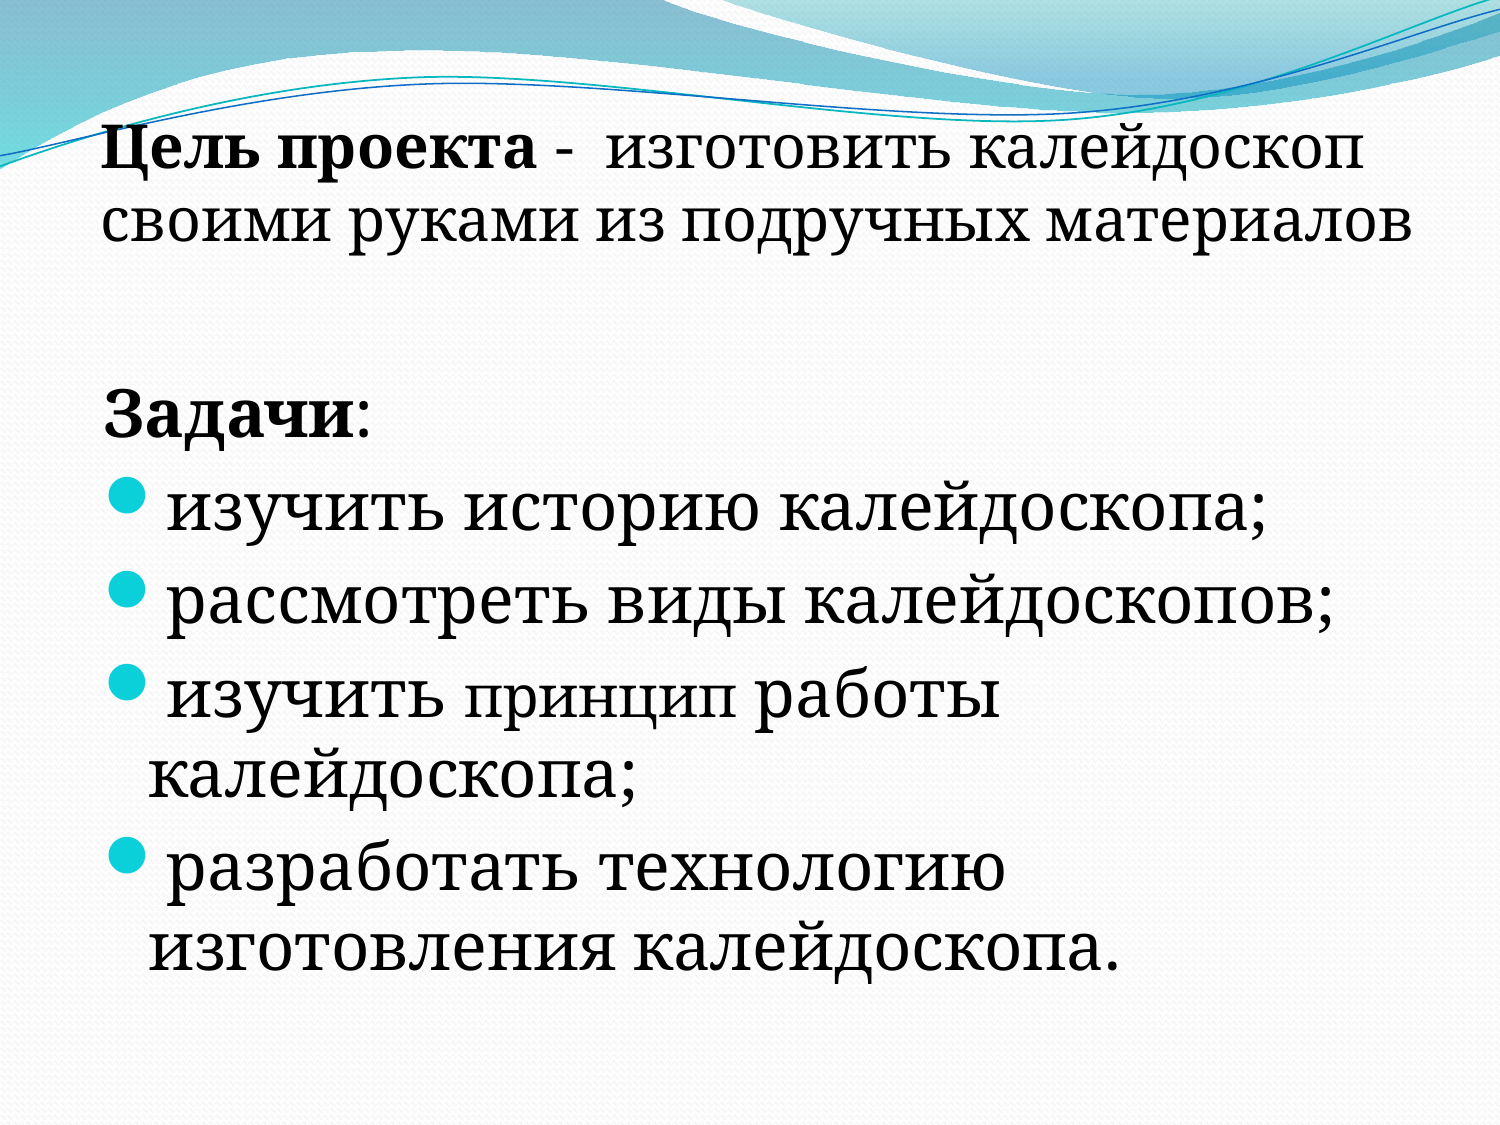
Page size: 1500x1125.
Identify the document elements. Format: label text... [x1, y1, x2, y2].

title Цель проекта - изготовить калейдоскоп своими руками из подручных материалов [100, 66, 1451, 254]
list Задачи: изучить историю калейдоскопа; рассмотреть виды калейдоскопов; изучить принцип работы калейдоскопа; разработать технологию изготовления калейдоскопа. [88, 363, 1439, 997]
